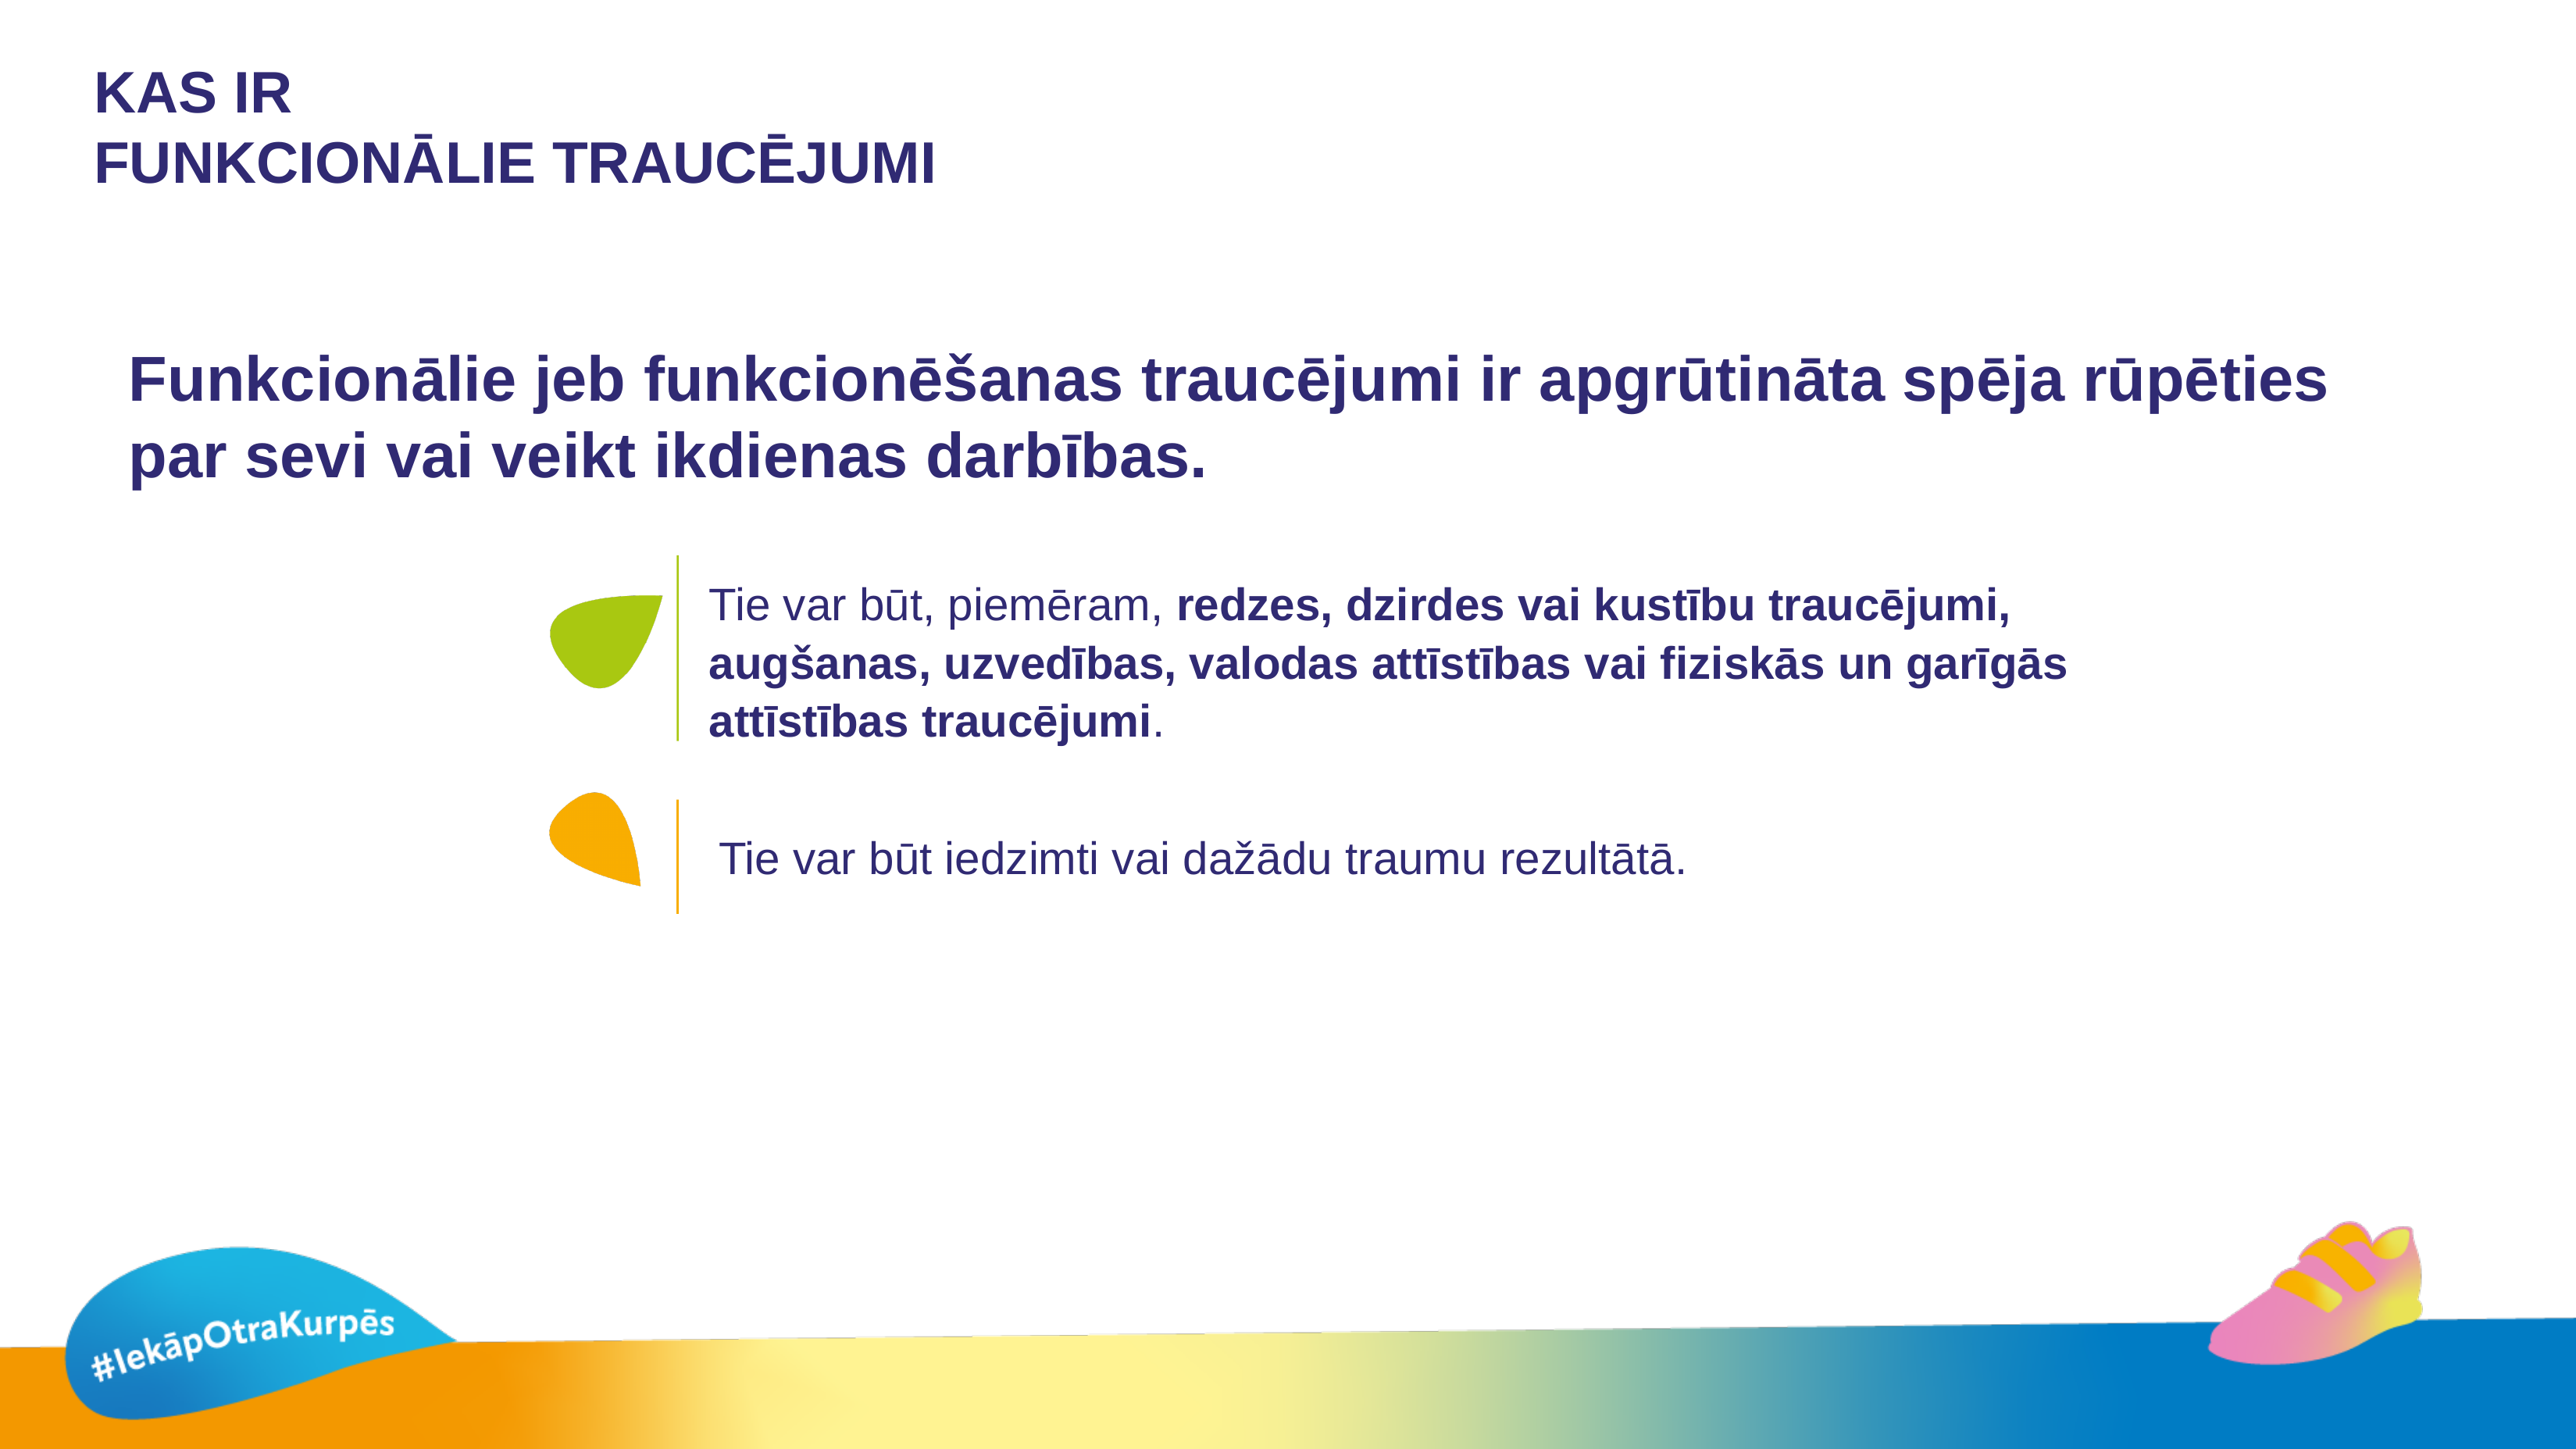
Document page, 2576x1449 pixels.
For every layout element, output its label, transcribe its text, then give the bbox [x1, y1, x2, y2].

list Funkcionālie jeb funkcionēšanas traucējumi ir apgrūtināta spēja rūpēties par sevi vai veikt ikdienas darbības. [128, 337, 2447, 1147]
title KAS IR FUNKCIONĀLIE TRAUCĒJUMI [94, 54, 1121, 196]
picture [0, 1149, 2576, 1449]
picture [546, 592, 665, 691]
picture [547, 789, 643, 888]
